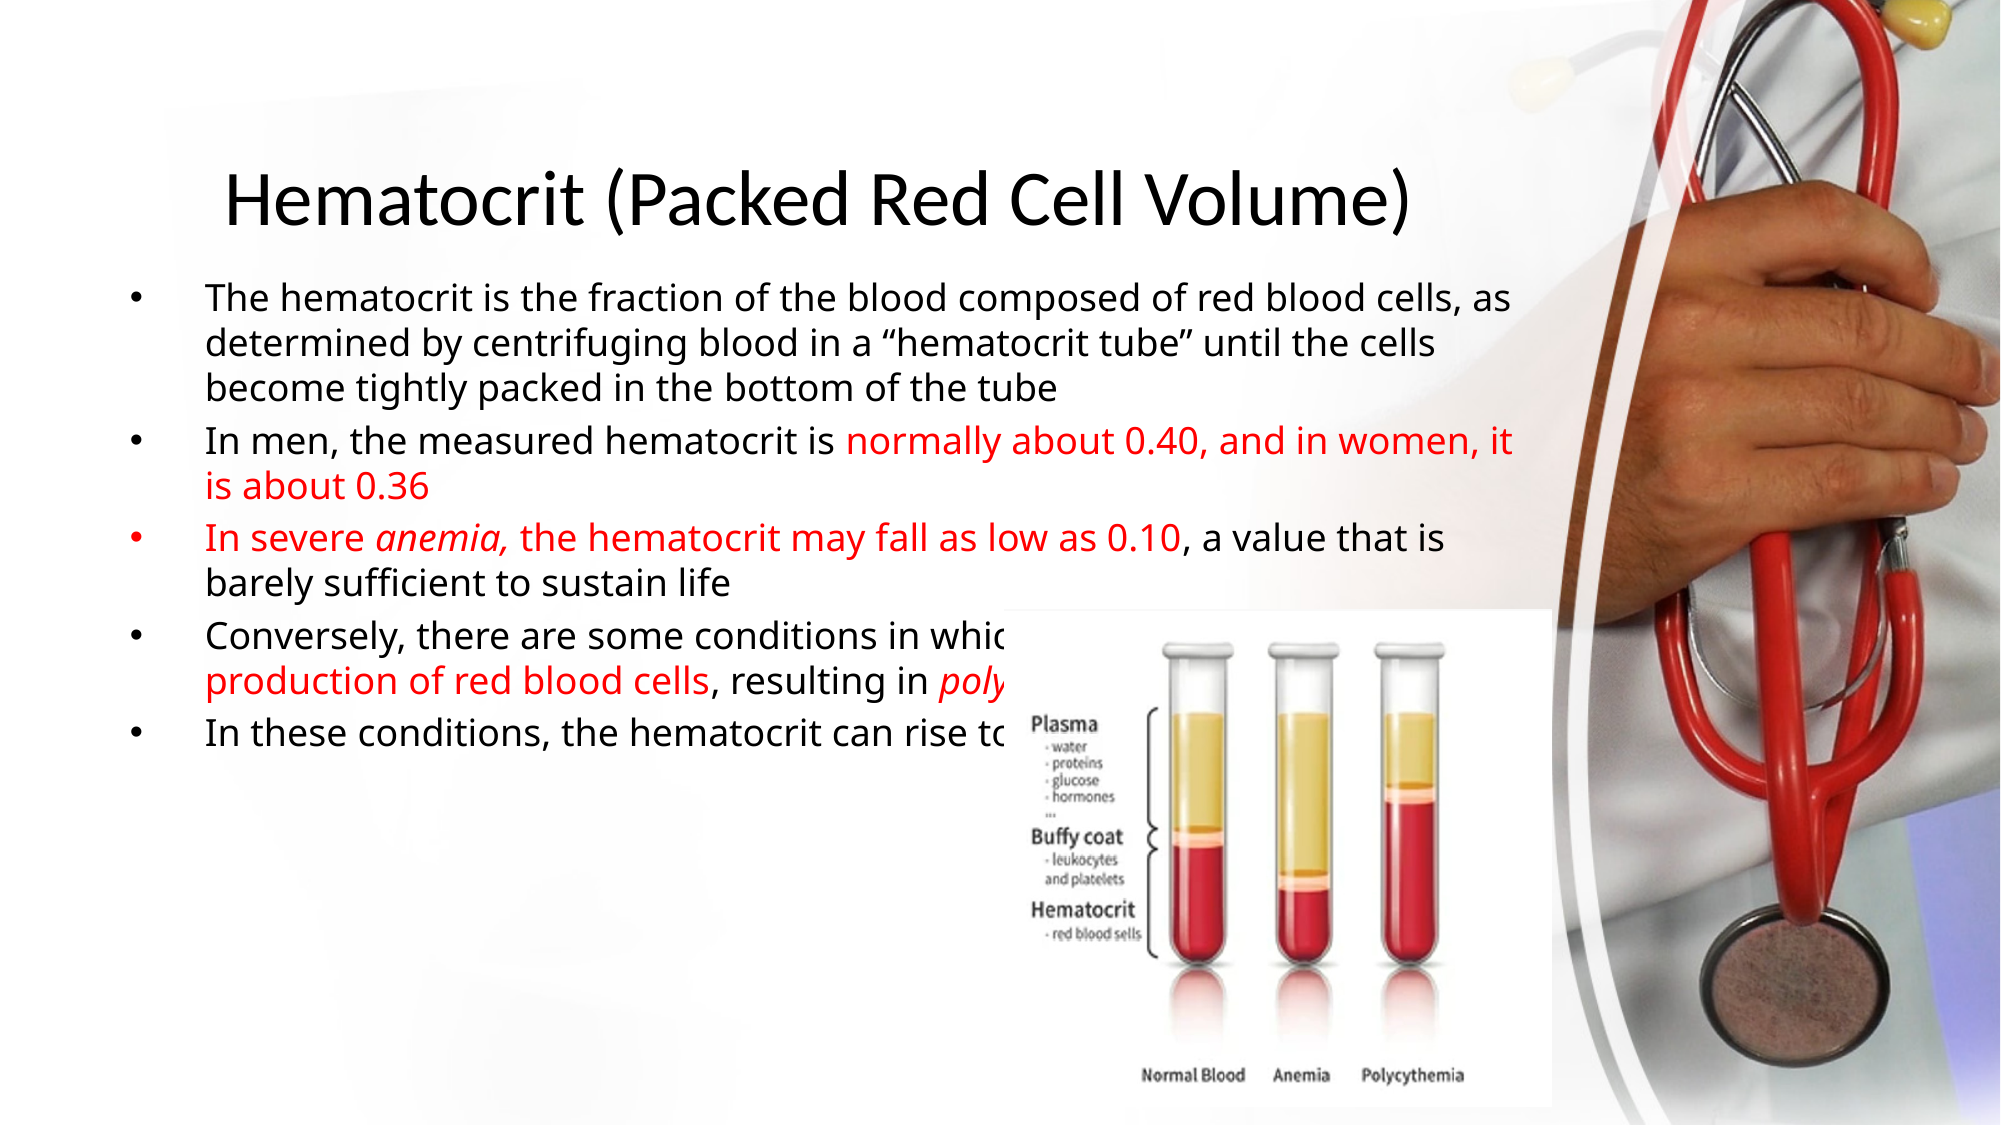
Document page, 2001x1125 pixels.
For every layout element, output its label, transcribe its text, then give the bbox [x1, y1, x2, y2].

list The hematocrit is the fraction of the blood composed of red blood cells, as determined by centrifuging blood in a “hematocrit tube” until the cells become tightly packed in the bottom of the tube In men, the measured hematocrit is normally about 0.40, and in women, it is about 0.36 In severe anemia, the hematocrit may fall as low as 0.10, a value that is barely sufficient to sustain life Conversely, there are some conditions in which there is excessive production of red blood cells, resulting in polycythemia In these conditions, the hematocrit can rise to 0.65 [114, 266, 1552, 999]
picture [0, 0, 2001, 1125]
title Hematocrit (Packed Red Cell Volume) [99, 110, 1540, 278]
